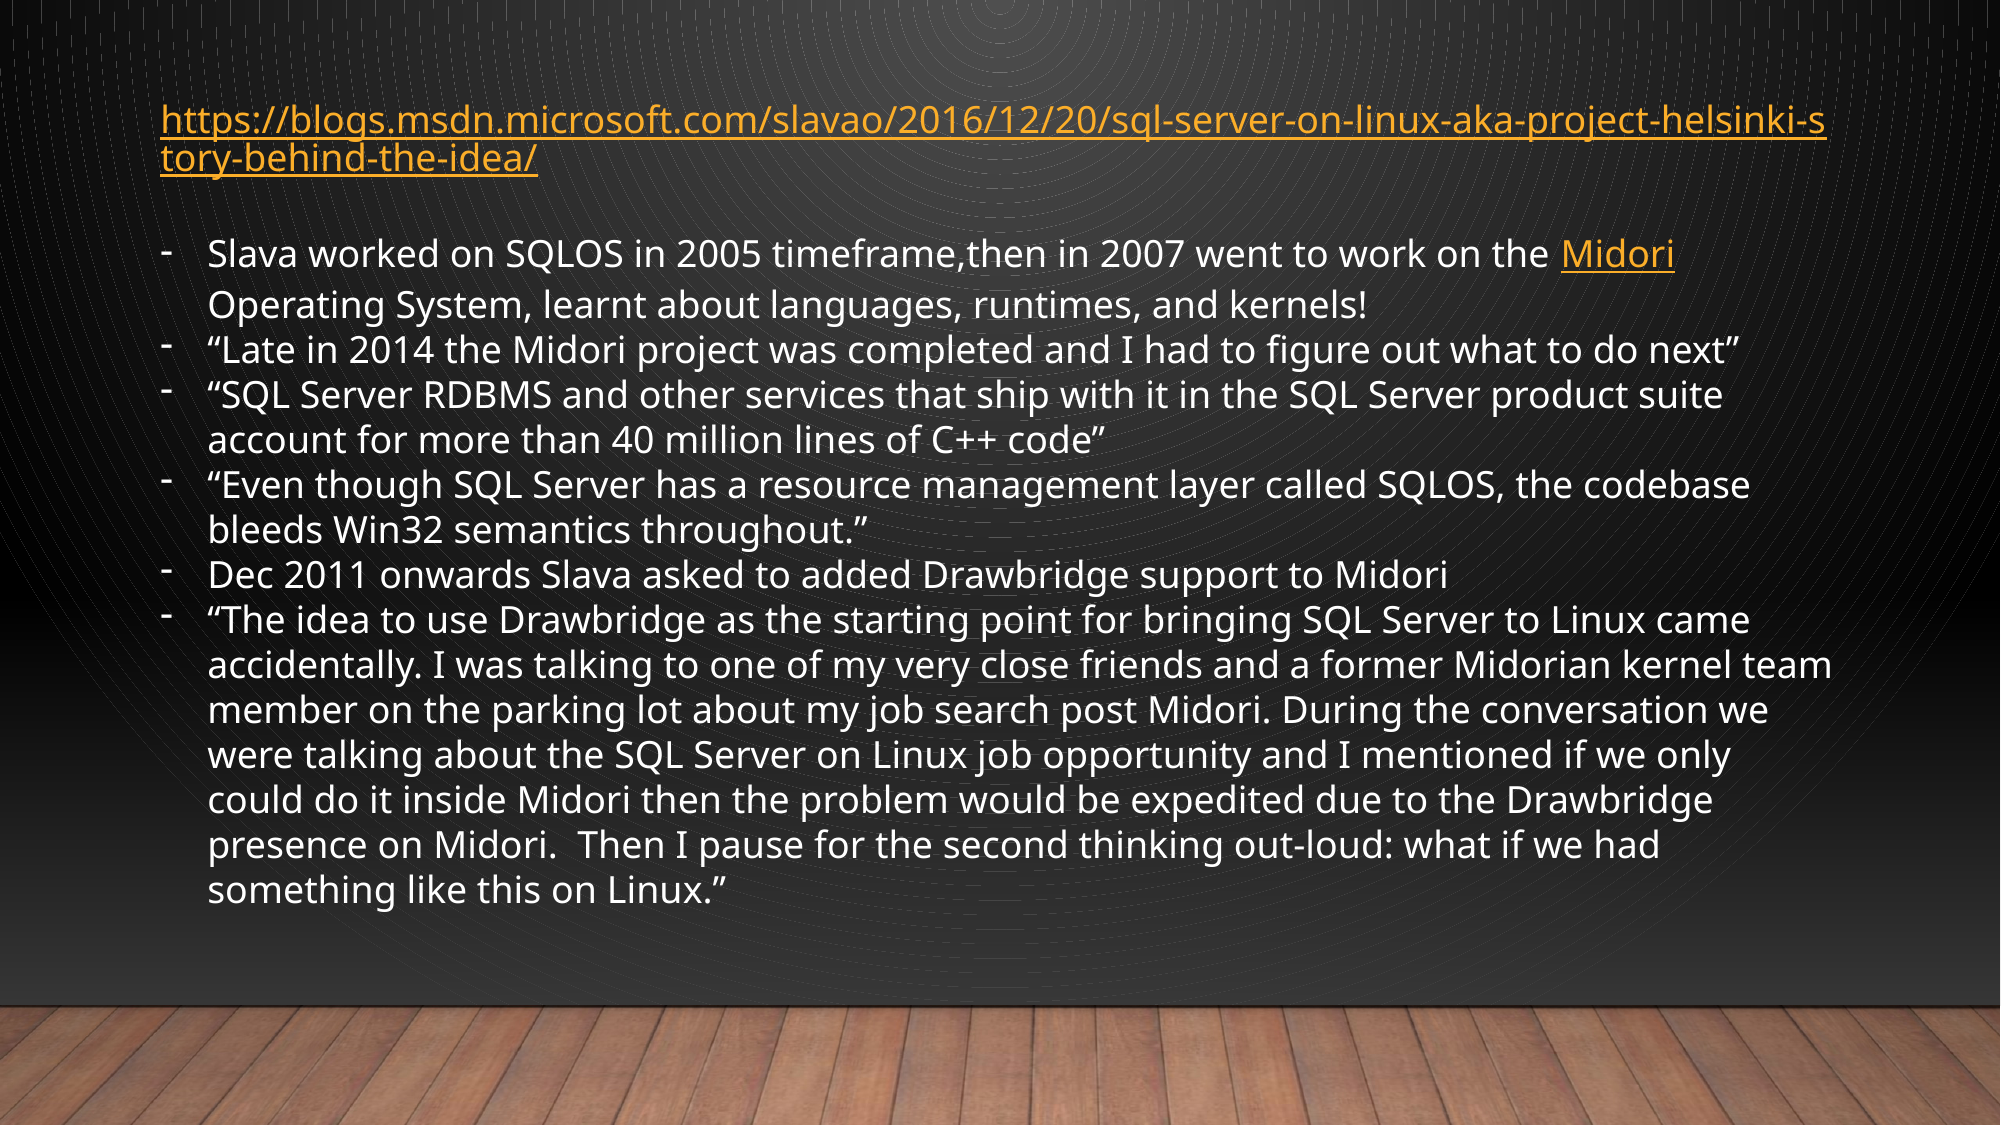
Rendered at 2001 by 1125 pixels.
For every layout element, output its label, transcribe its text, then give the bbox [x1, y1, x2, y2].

picture [0, 1005, 2000, 1125]
text_box https://blogs.msdn.microsoft.com/slavao/2016/12/20/sql-server-on-linux-aka-project-helsinki-story-behind-the-idea/ Slava worked on SQLOS in 2005 timeframe,then in 2007 went to work on the Midori Operating System, learnt about languages, runtimes, and kernels! “Late in 2014 the Midori project was completed and I had to figure out what to do next” “SQL Server RDBMS and other services that ship with it in the SQL Server product suite account for more than 40 million lines of C++ code” “Even though SQL Server has a resource management layer called SQLOS, the codebase bleeds Win32 semantics throughout.” Dec 2011 onwards Slava asked to added Drawbridge support to Midori “The idea to use Drawbridge as the starting point for bringing SQL Server to Linux came accidentally. I was talking to one of my very close friends and a former Midorian kernel team member on the parking lot about my job search post Midori. During the conversation we were talking about the SQL Server on Linux job opportunity and I mentioned if we only could do it inside Midori then the problem would be expedited due to the Drawbridge presence on Midori. Then I pause for the second thinking out-loud: what if we had something like this on Linux.” [145, 89, 1850, 926]
